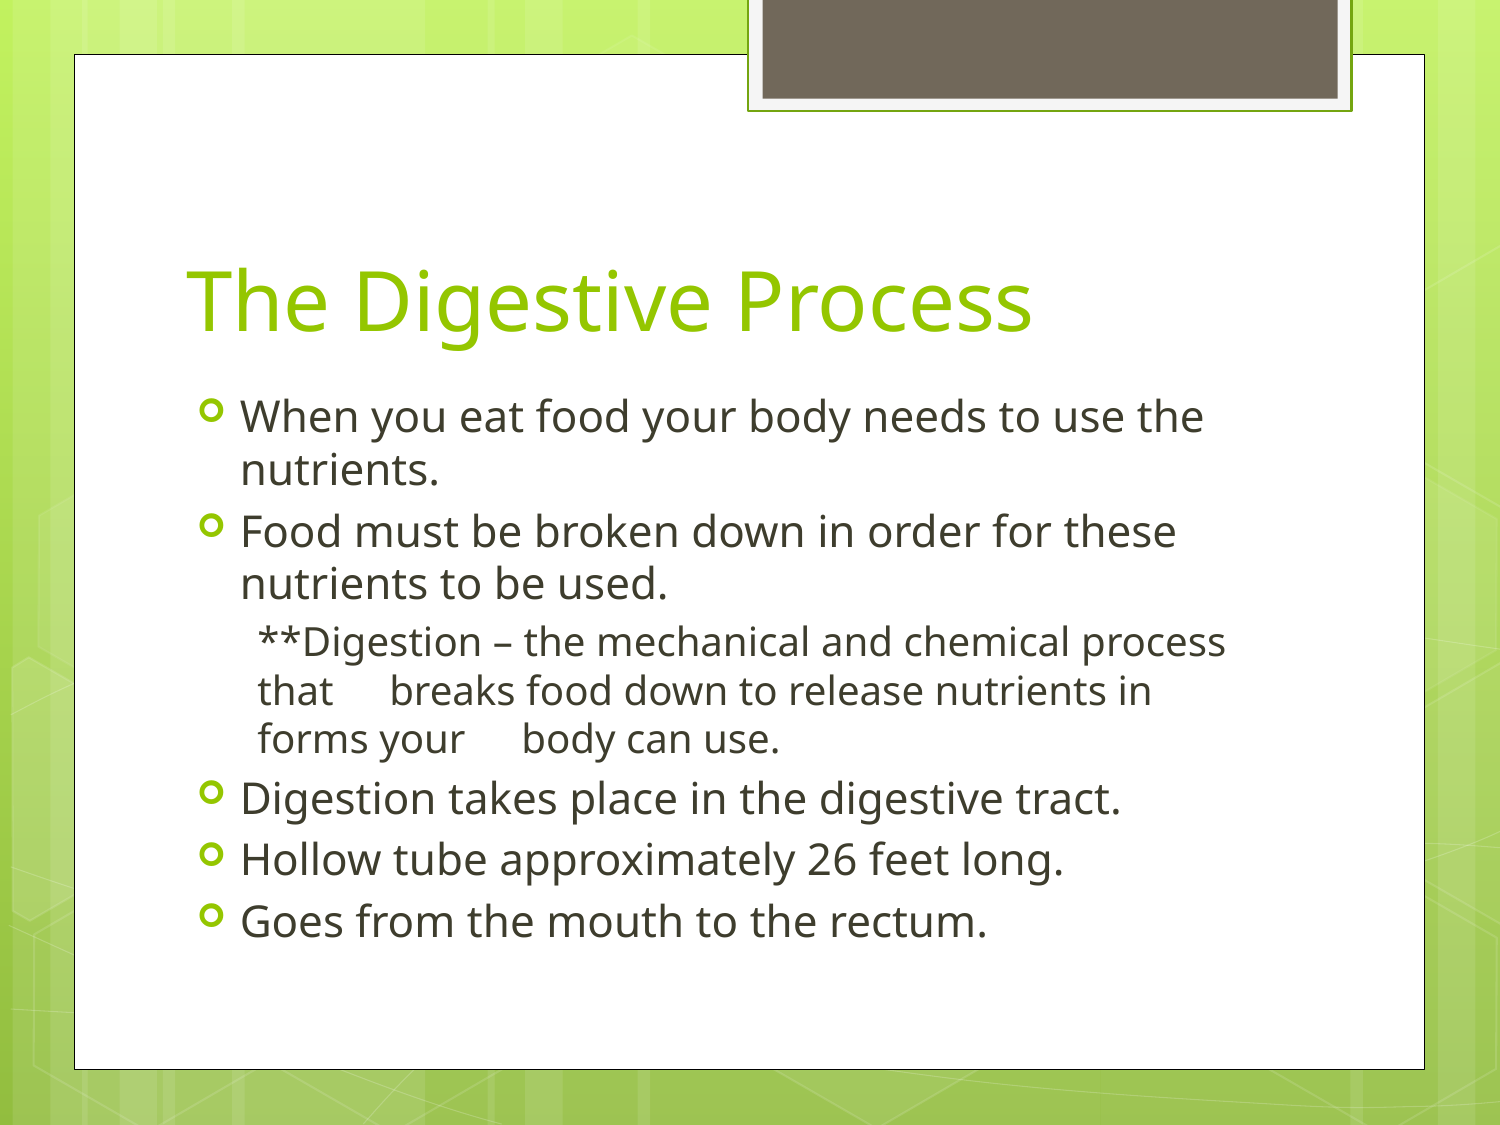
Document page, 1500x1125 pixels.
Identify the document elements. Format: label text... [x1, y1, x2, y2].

list When you eat food your body needs to use the nutrients. Food must be broken down in order for these nutrients to be used. **Digestion – the mechanical and chemical process that breaks food down to release nutrients in forms your body can use. Digestion takes place in the digestive tract. Hollow tube approximately 26 feet long. Goes from the mouth to the rectum. [171, 381, 1283, 957]
title The Digestive Process [171, 168, 1324, 357]
